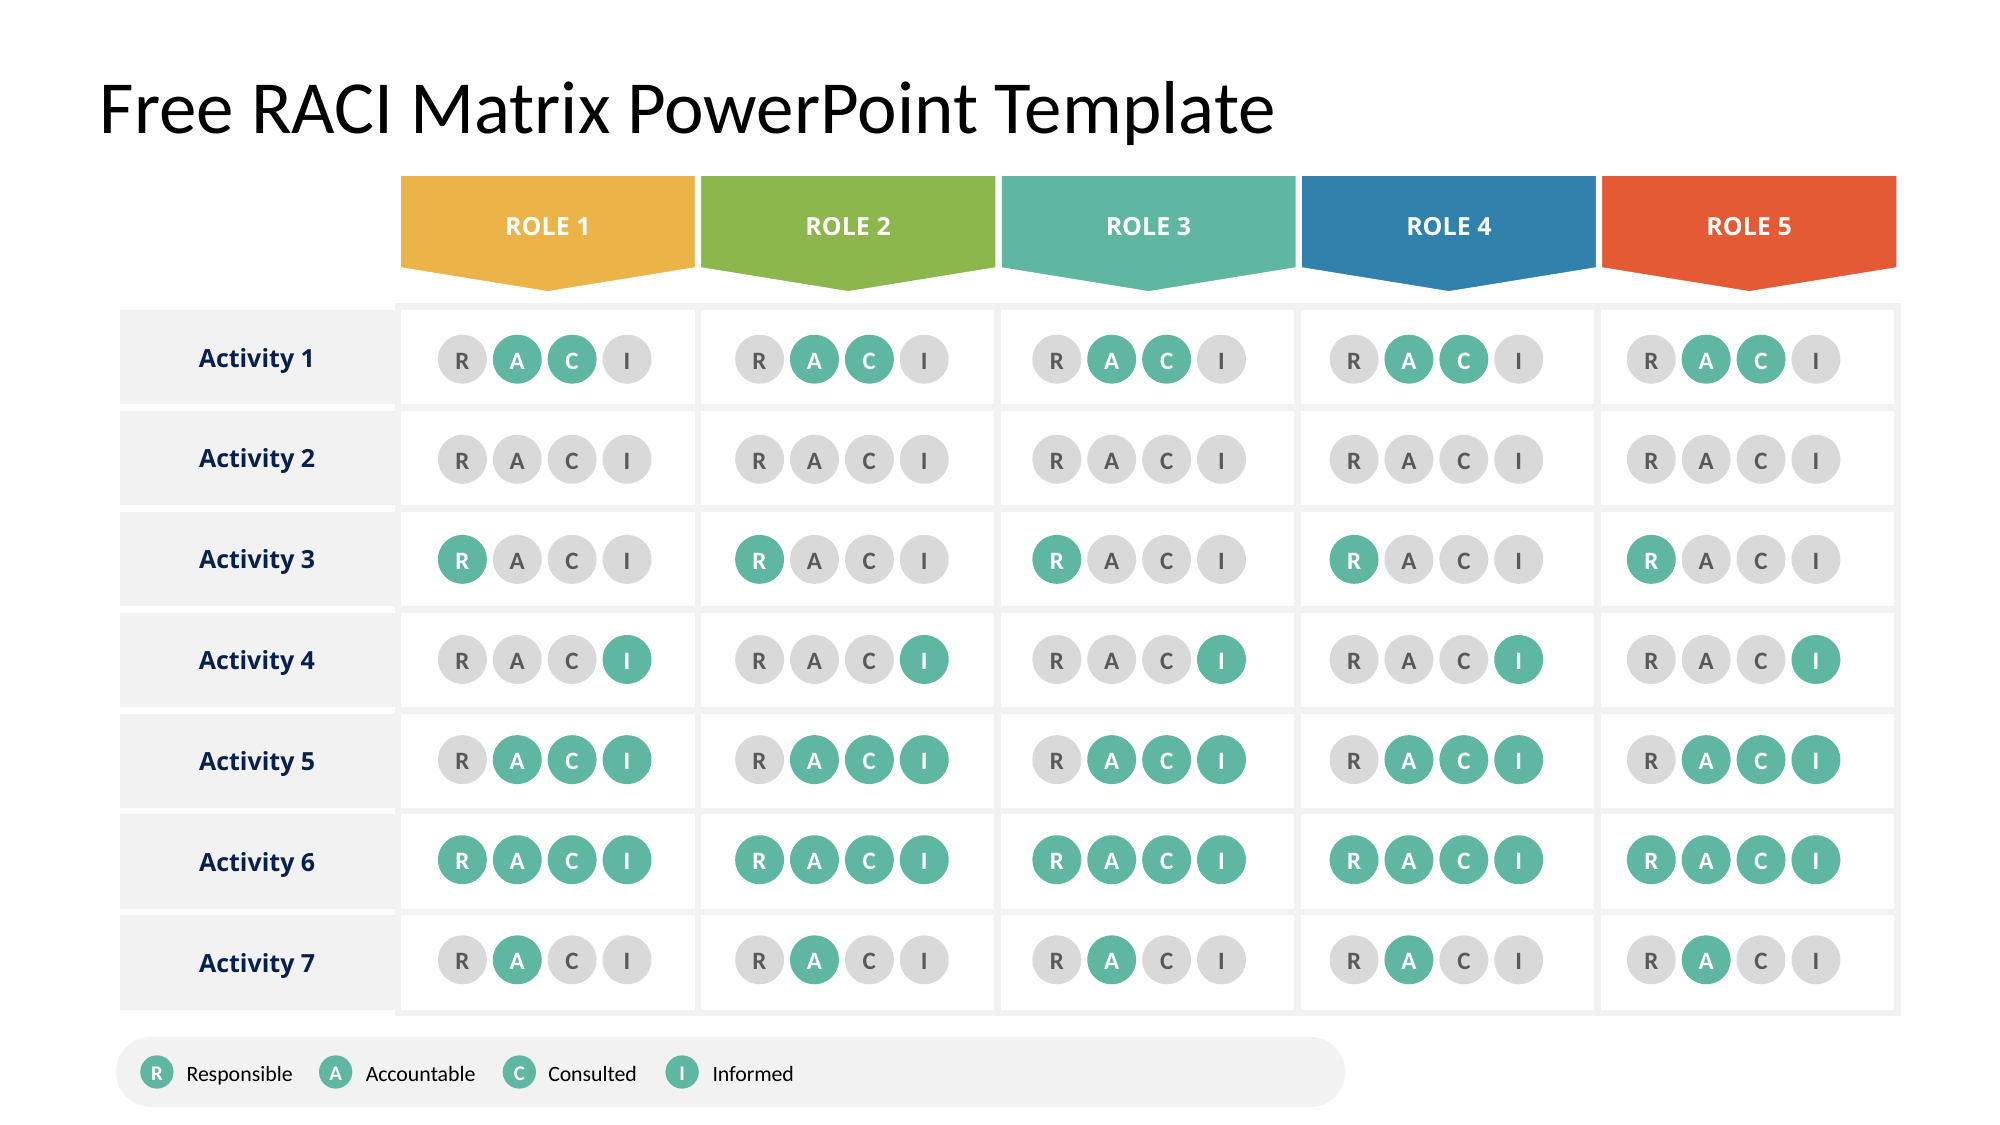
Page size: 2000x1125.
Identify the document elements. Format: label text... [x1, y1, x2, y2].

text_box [734, 434, 949, 484]
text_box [1032, 334, 1247, 384]
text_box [437, 534, 652, 585]
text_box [734, 734, 949, 785]
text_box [1032, 534, 1247, 585]
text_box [1329, 935, 1544, 985]
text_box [1032, 634, 1247, 685]
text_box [1329, 634, 1544, 685]
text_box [734, 835, 949, 885]
text_box ROLE 3 [1090, 202, 1207, 248]
text_box [116, 710, 392, 811]
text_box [1032, 835, 1247, 885]
text_box [1599, 172, 1900, 295]
text_box [116, 811, 392, 912]
text_box Activity 3 [184, 536, 331, 581]
text_box Activity 1 [184, 335, 331, 380]
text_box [1626, 434, 1841, 484]
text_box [437, 835, 652, 885]
text_box Activity 7 [184, 940, 331, 985]
text_box ROLE 4 [1391, 202, 1507, 248]
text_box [1329, 534, 1544, 585]
text_box [1299, 172, 1599, 295]
text_box [116, 609, 392, 710]
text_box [734, 334, 949, 384]
text_box [116, 407, 392, 508]
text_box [1032, 434, 1247, 484]
text_box [397, 172, 698, 295]
text_box ROLE 5 [1691, 202, 1807, 248]
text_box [1626, 835, 1841, 885]
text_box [437, 434, 652, 484]
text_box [1329, 835, 1544, 885]
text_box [734, 935, 949, 985]
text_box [1329, 434, 1544, 484]
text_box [437, 334, 652, 384]
text_box [698, 172, 999, 295]
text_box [1626, 334, 1841, 384]
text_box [1032, 734, 1247, 785]
text_box [116, 912, 392, 1014]
text_box ROLE 2 [790, 202, 906, 248]
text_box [115, 1036, 1346, 1108]
text_box Activity 6 [184, 839, 331, 884]
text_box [437, 634, 652, 685]
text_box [734, 534, 949, 585]
title Free RACI Matrix PowerPoint Template [99, 45, 1900, 162]
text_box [437, 935, 652, 985]
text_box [1329, 334, 1544, 384]
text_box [1032, 935, 1247, 985]
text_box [1329, 734, 1544, 785]
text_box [1626, 734, 1841, 785]
text_box ROLE 1 [490, 202, 606, 248]
text_box [116, 306, 395, 407]
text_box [734, 634, 949, 685]
text_box [999, 172, 1299, 295]
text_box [1626, 534, 1841, 585]
text_box Activity 5 [184, 738, 331, 784]
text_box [437, 734, 652, 785]
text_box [397, 306, 1898, 1014]
text_box Activity 4 [184, 637, 331, 683]
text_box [1626, 634, 1841, 685]
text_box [1626, 935, 1841, 985]
text_box Activity 2 [184, 435, 331, 481]
text_box [116, 508, 392, 609]
